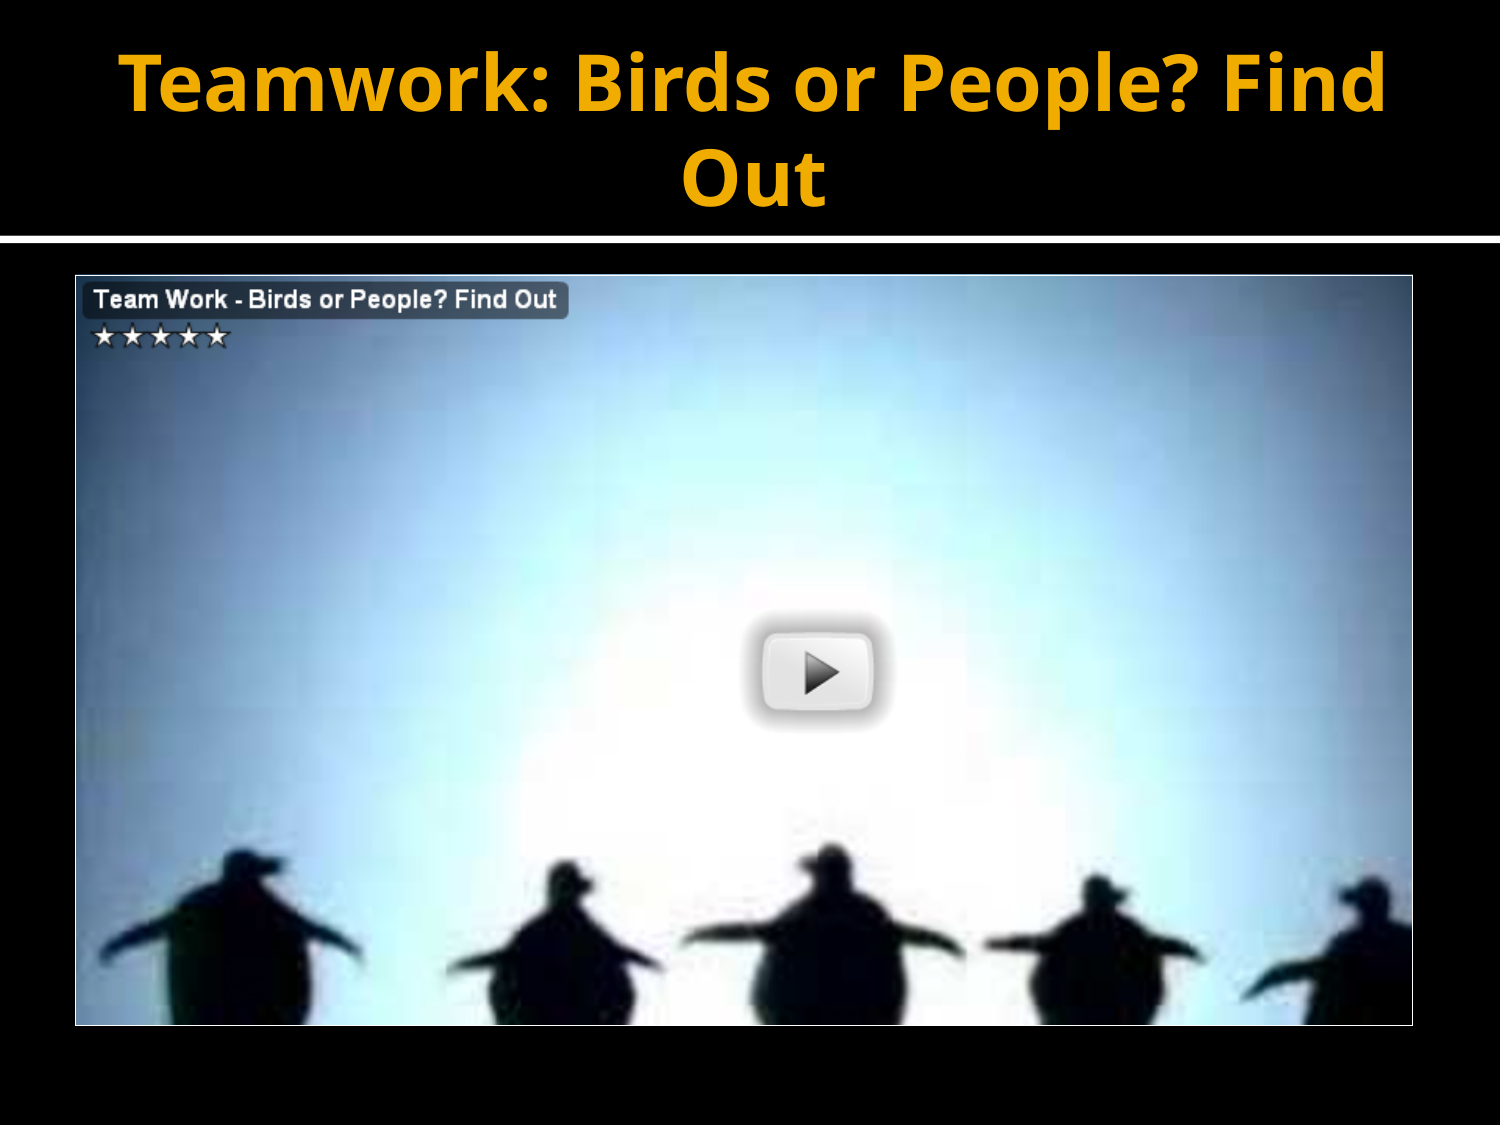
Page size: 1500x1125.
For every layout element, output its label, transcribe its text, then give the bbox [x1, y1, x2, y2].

title Teamwork: Birds or People? Find Out [75, 24, 1425, 231]
picture [76, 276, 1412, 1025]
